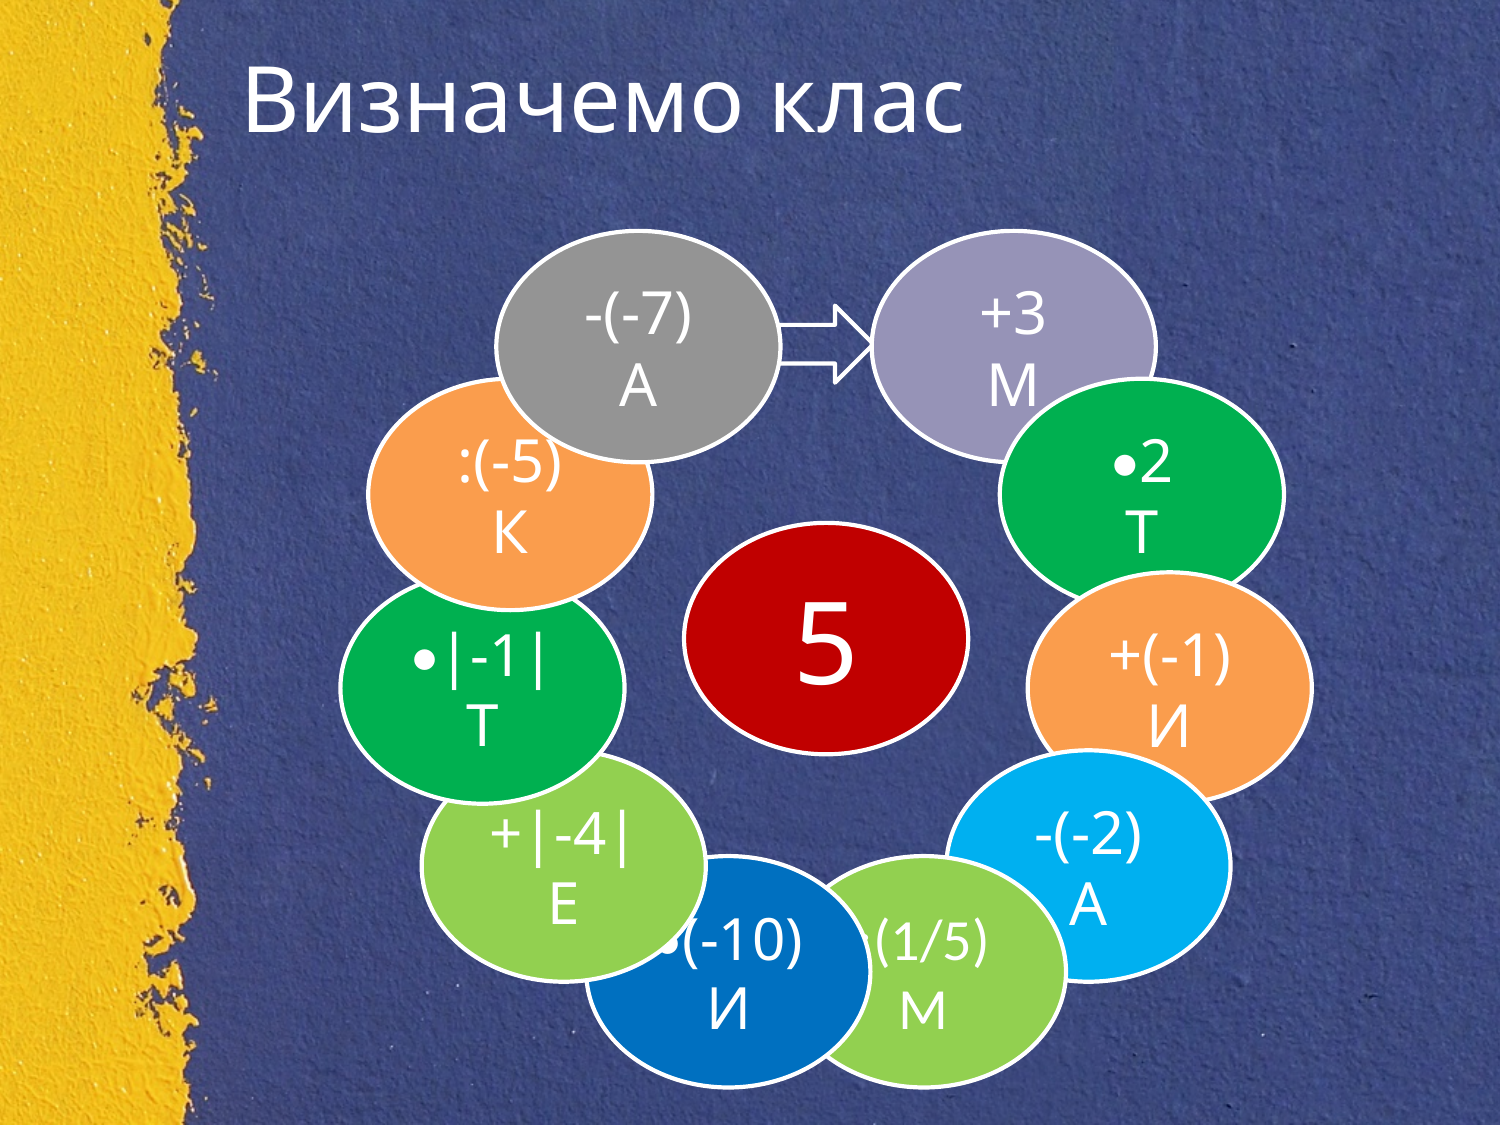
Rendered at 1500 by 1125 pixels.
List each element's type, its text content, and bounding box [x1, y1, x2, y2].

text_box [257, 175, 1395, 1102]
picture [0, 0, 1500, 1125]
title Визначемо клас [224, 37, 1476, 156]
